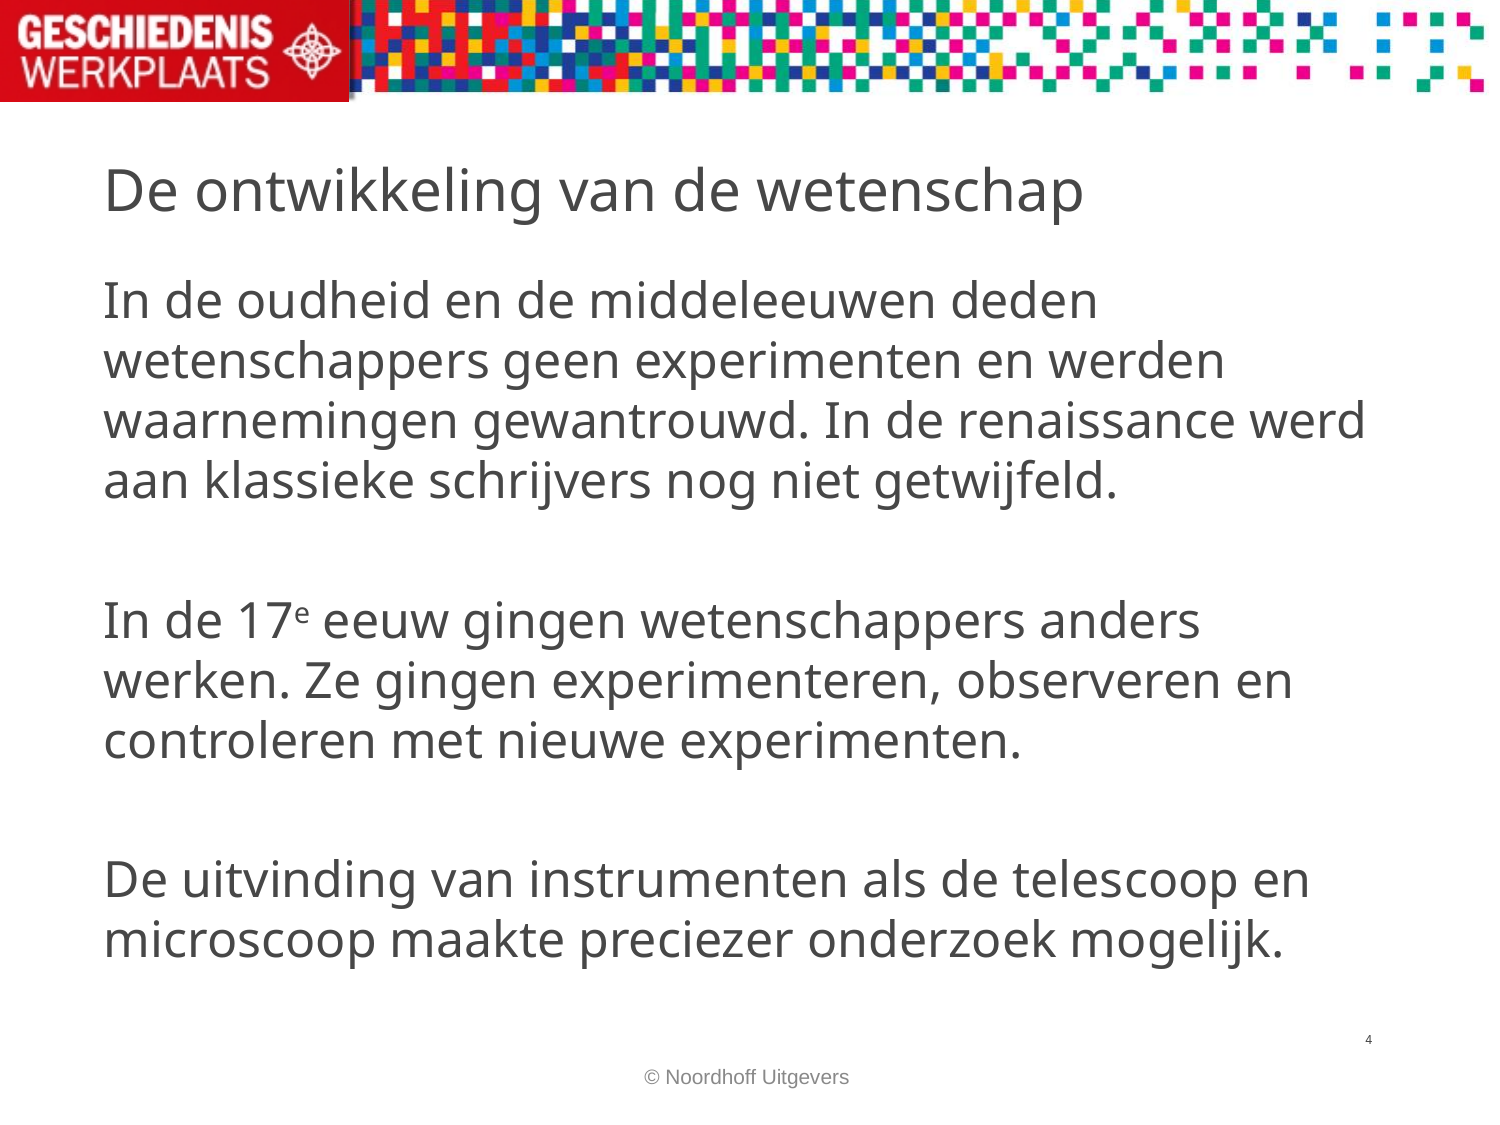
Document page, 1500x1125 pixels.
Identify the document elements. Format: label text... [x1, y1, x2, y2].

picture [0, 0, 1500, 1125]
title De ontwikkeling van de wetenschap [103, 145, 1401, 256]
slide_number 4 [1325, 1025, 1388, 1063]
text_box © Noordhoff Uitgevers [512, 1045, 988, 1106]
list In de oudheid en de middeleeuwen deden wetenschappers geen experimenten en werden waarnemingen gewantrouwd. In de renaissance werd aan klassieke schrijvers nog niet getwijfeld. In de 17e eeuw gingen wetenschappers anders werken. Ze gingen experimenteren, observeren en controleren met nieuwe experimenten. De uitvinding van instrumenten als de telescoop en microscoop maakte preciezer onderzoek mogelijk. [103, 260, 1401, 946]
